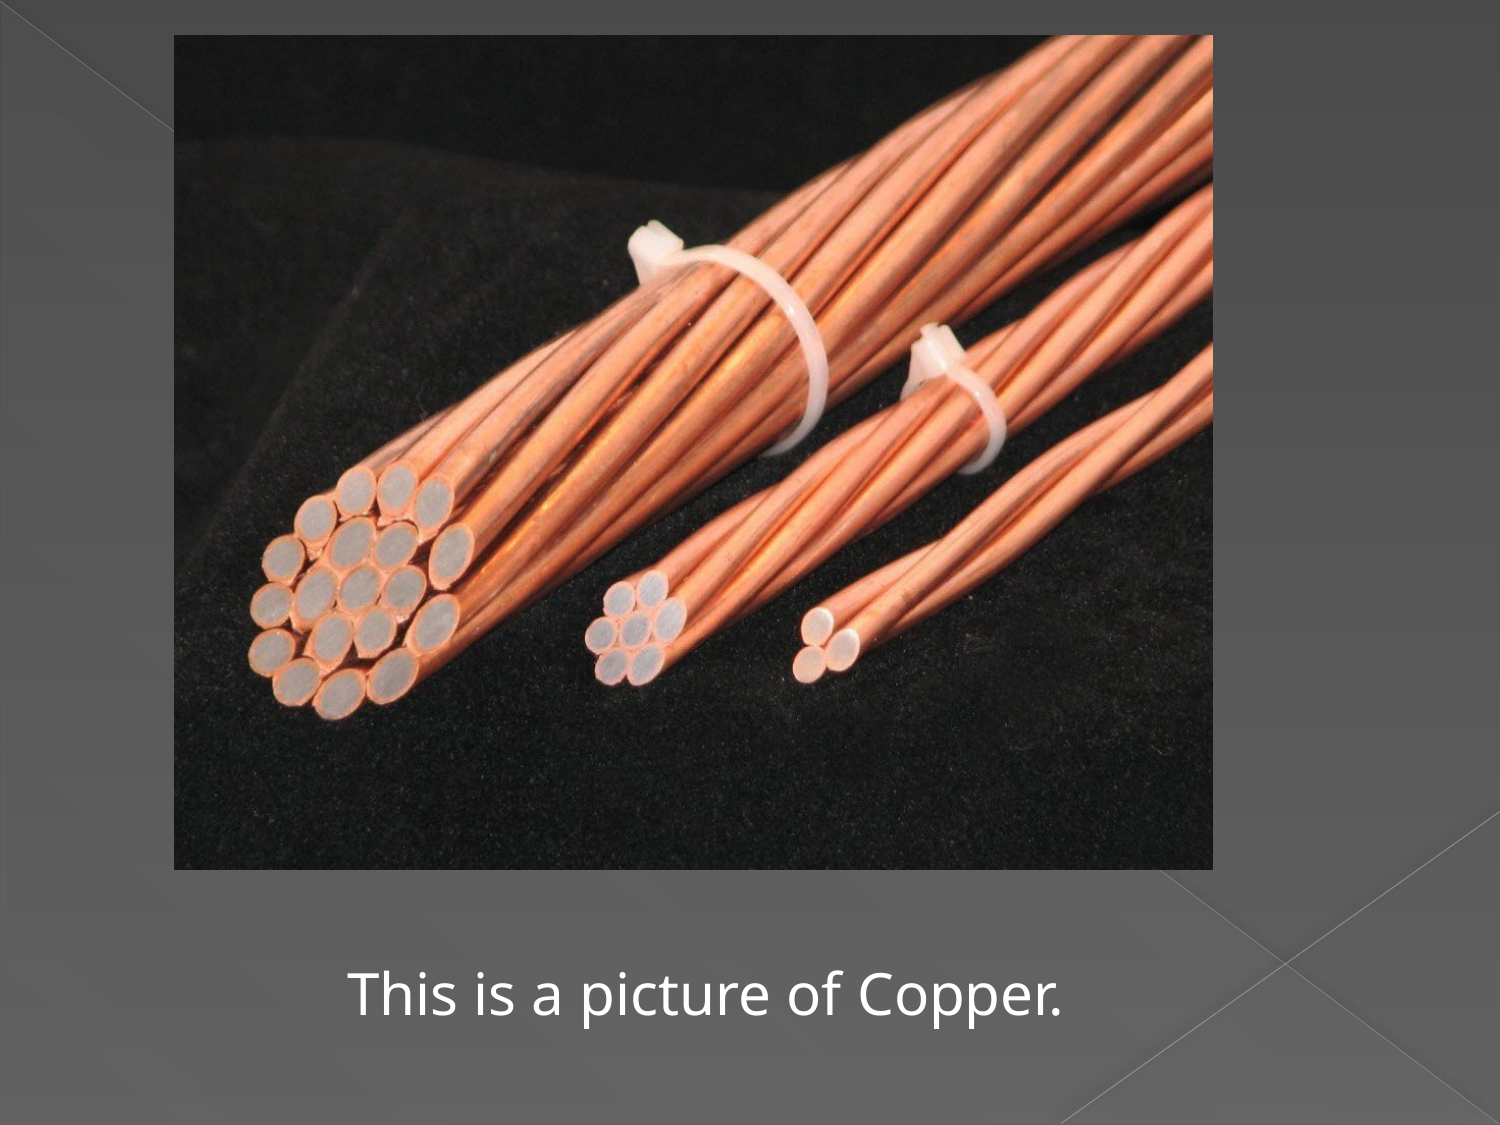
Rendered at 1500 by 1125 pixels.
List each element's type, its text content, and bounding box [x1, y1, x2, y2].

picture [174, 34, 1213, 871]
text_box This is a picture of Copper. [136, 950, 1249, 1035]
